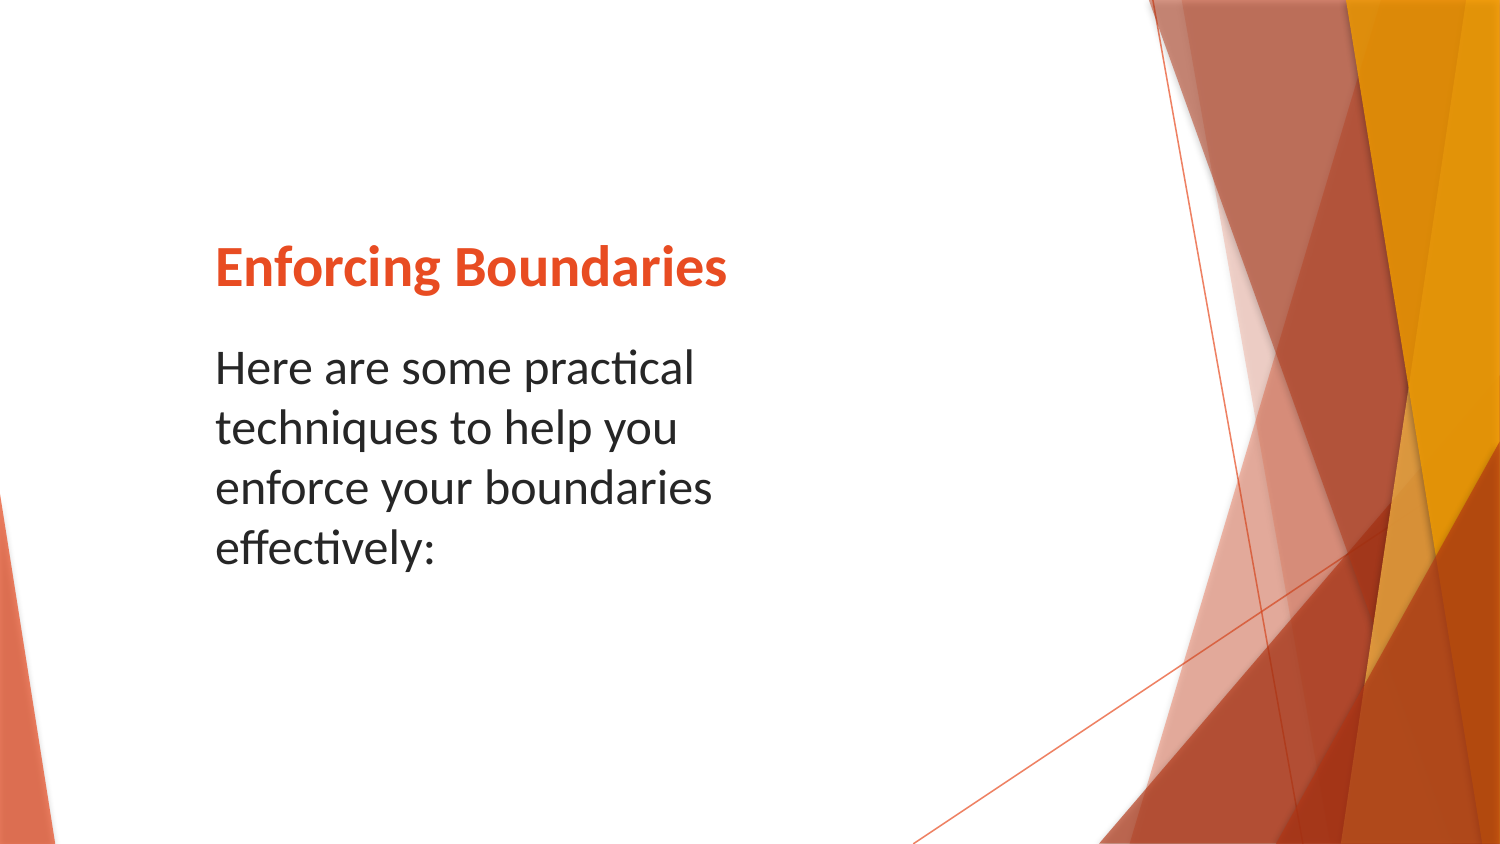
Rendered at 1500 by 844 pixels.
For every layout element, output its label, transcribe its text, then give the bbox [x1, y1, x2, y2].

title Enforcing Boundaries [200, 221, 1258, 320]
list Here are some practical techniques to help you enforce your boundaries effectively: [200, 327, 857, 753]
